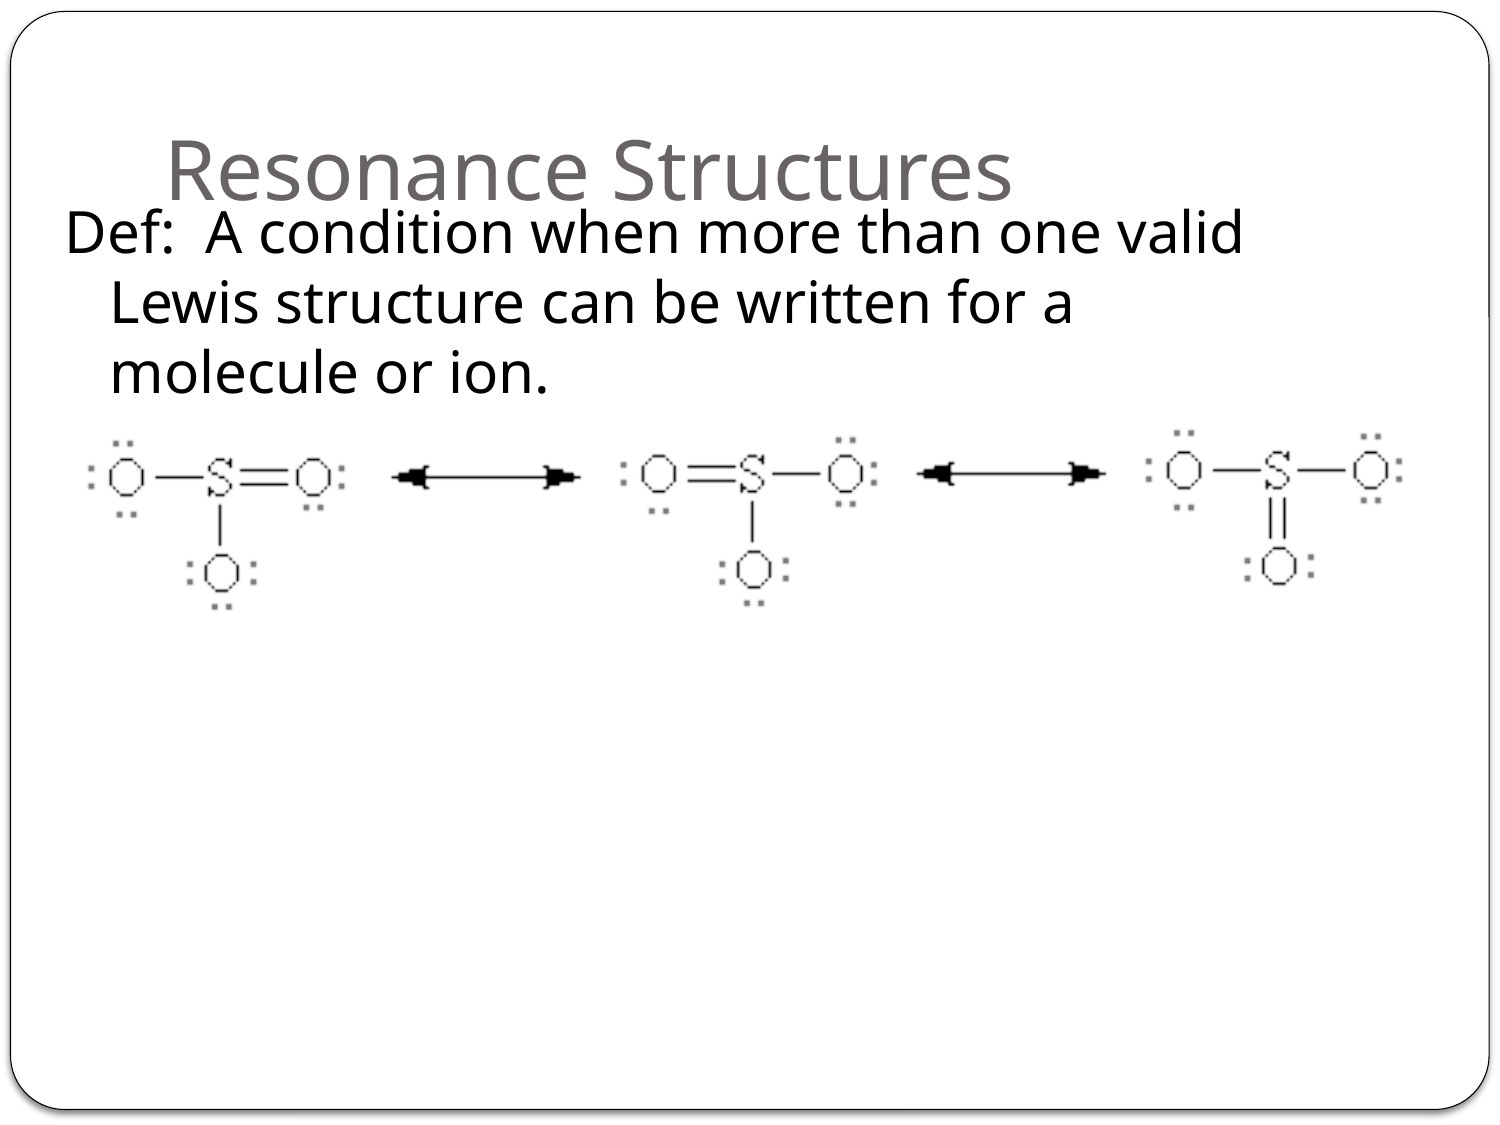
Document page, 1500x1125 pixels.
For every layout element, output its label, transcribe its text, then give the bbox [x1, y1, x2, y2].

list Def: A condition when more than one valid Lewis structure can be written for a molecule or ion. [50, 187, 1350, 488]
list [74, 374, 1426, 640]
title Resonance Structures [150, 45, 1425, 233]
